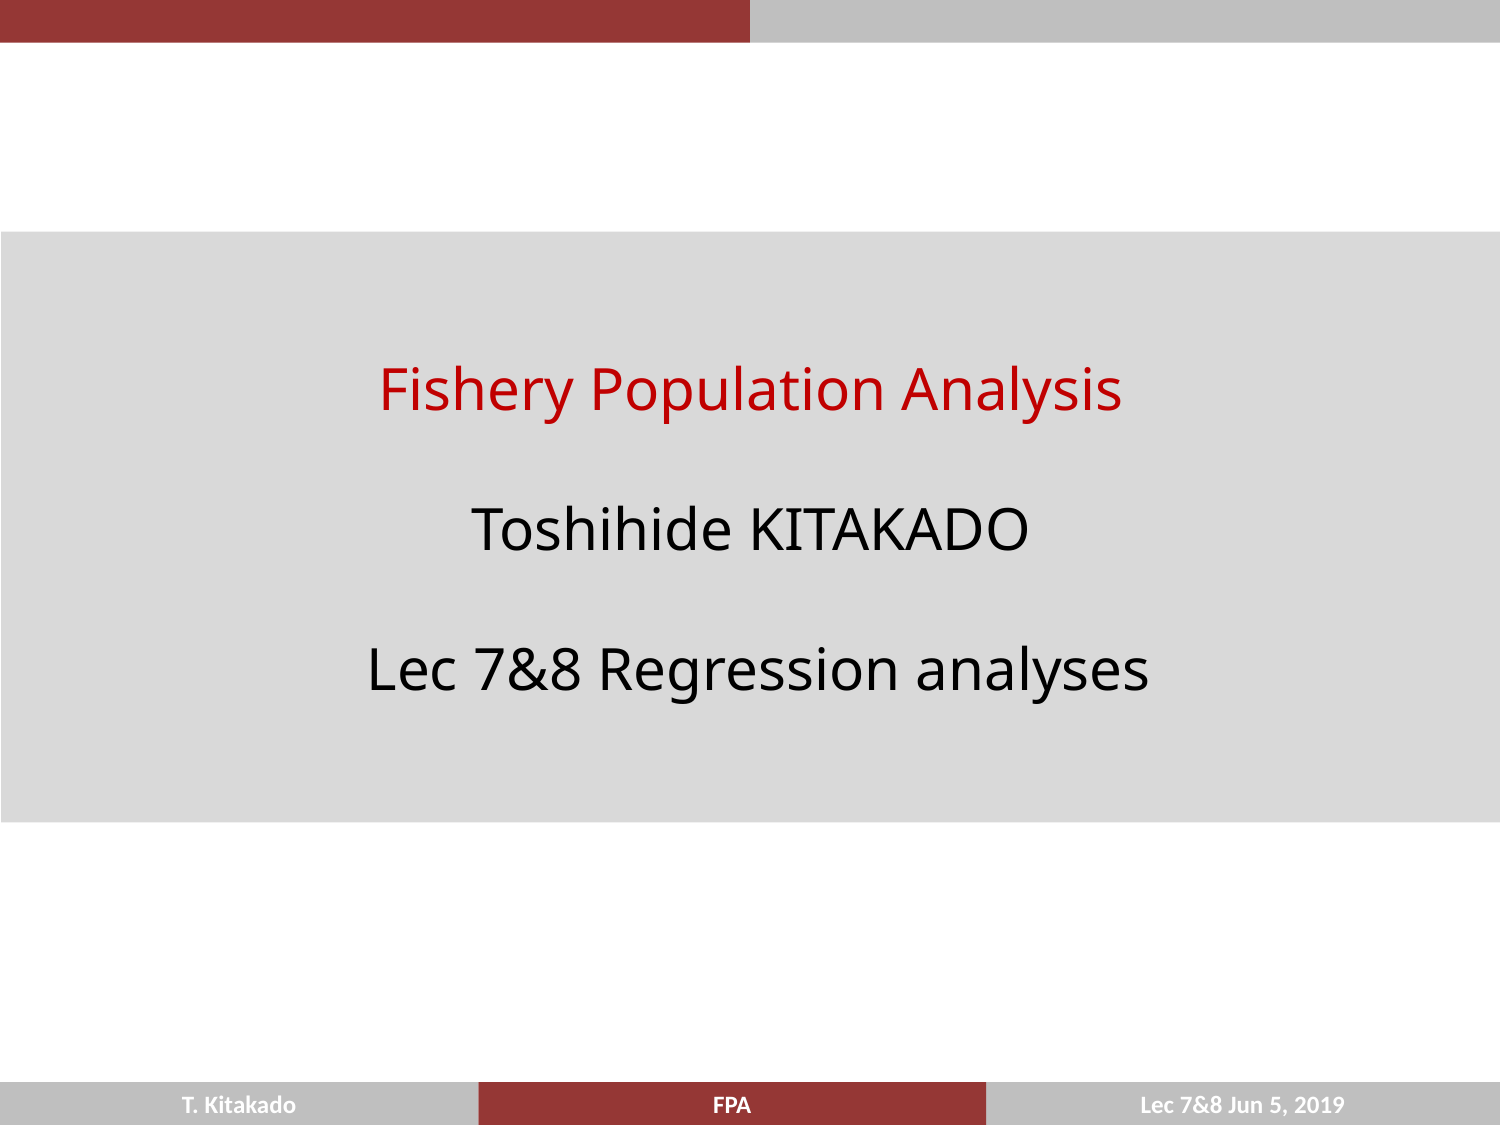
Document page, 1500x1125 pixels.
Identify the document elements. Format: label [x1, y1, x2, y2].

text_box [0, 0, 1500, 1125]
